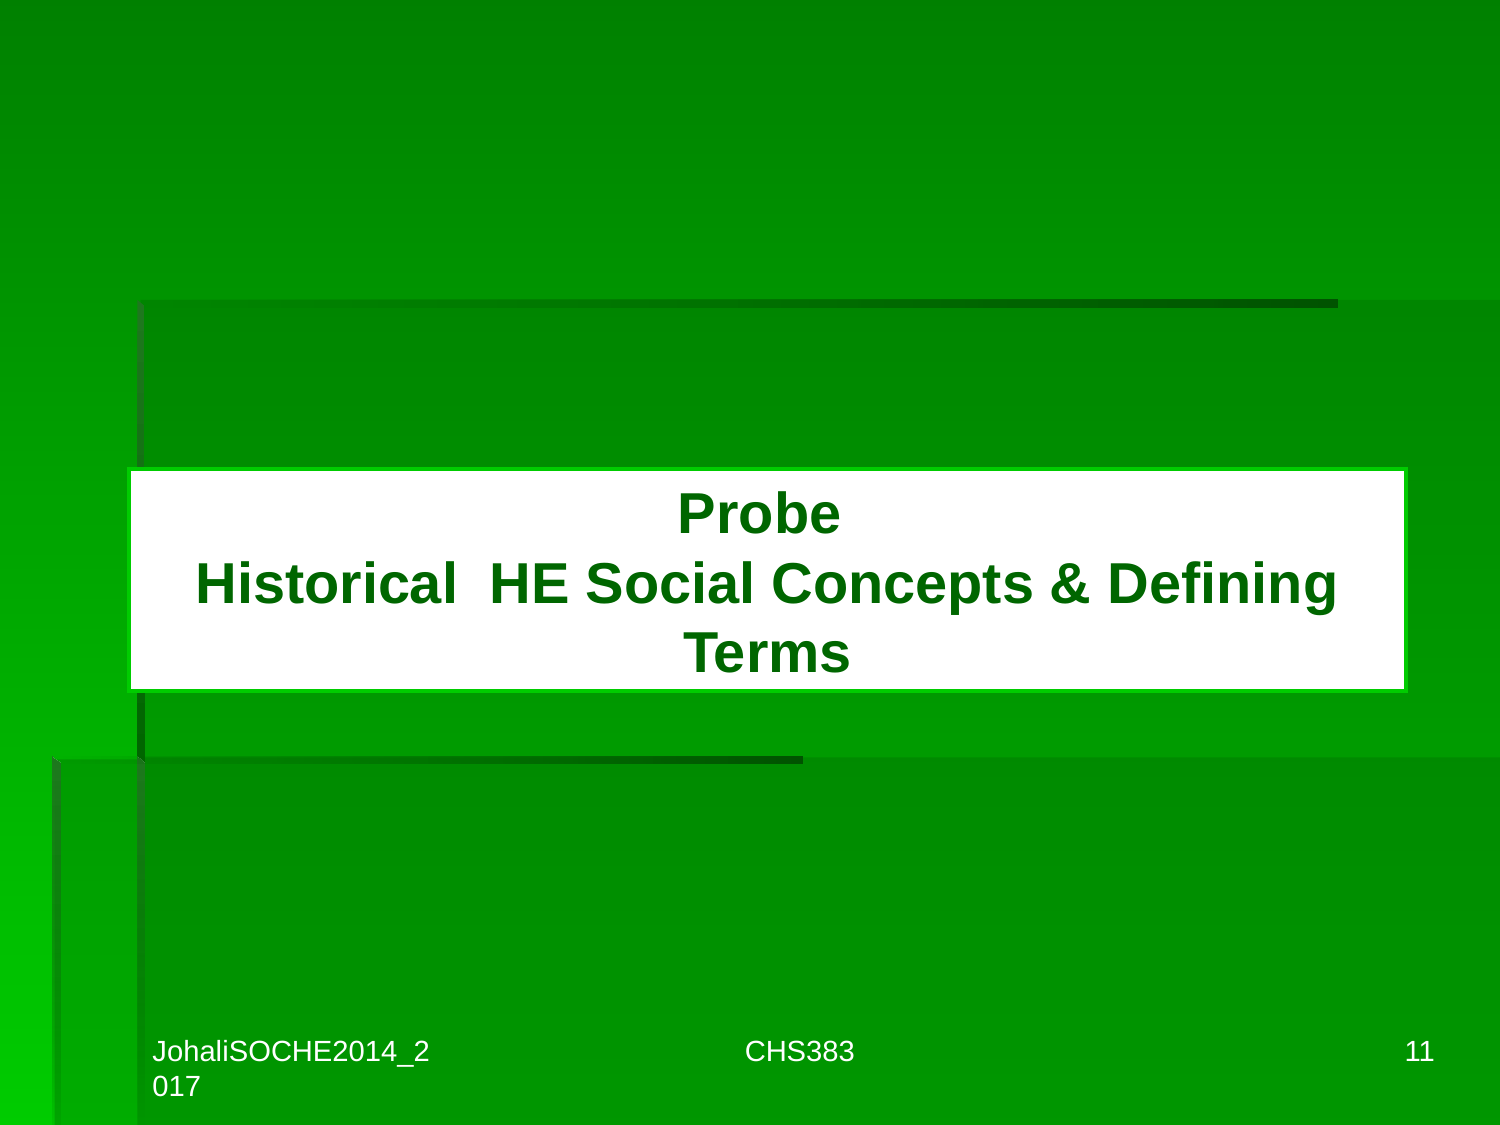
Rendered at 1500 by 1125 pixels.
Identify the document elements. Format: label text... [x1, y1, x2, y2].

title Probe Historical HE Social Concepts & Defining Terms [127, 467, 1408, 693]
footer CHS383 [562, 1024, 1038, 1103]
slide_number 11 [1137, 1024, 1451, 1103]
slide_number JohaliSOCHE2014_2017 [137, 1024, 450, 1103]
